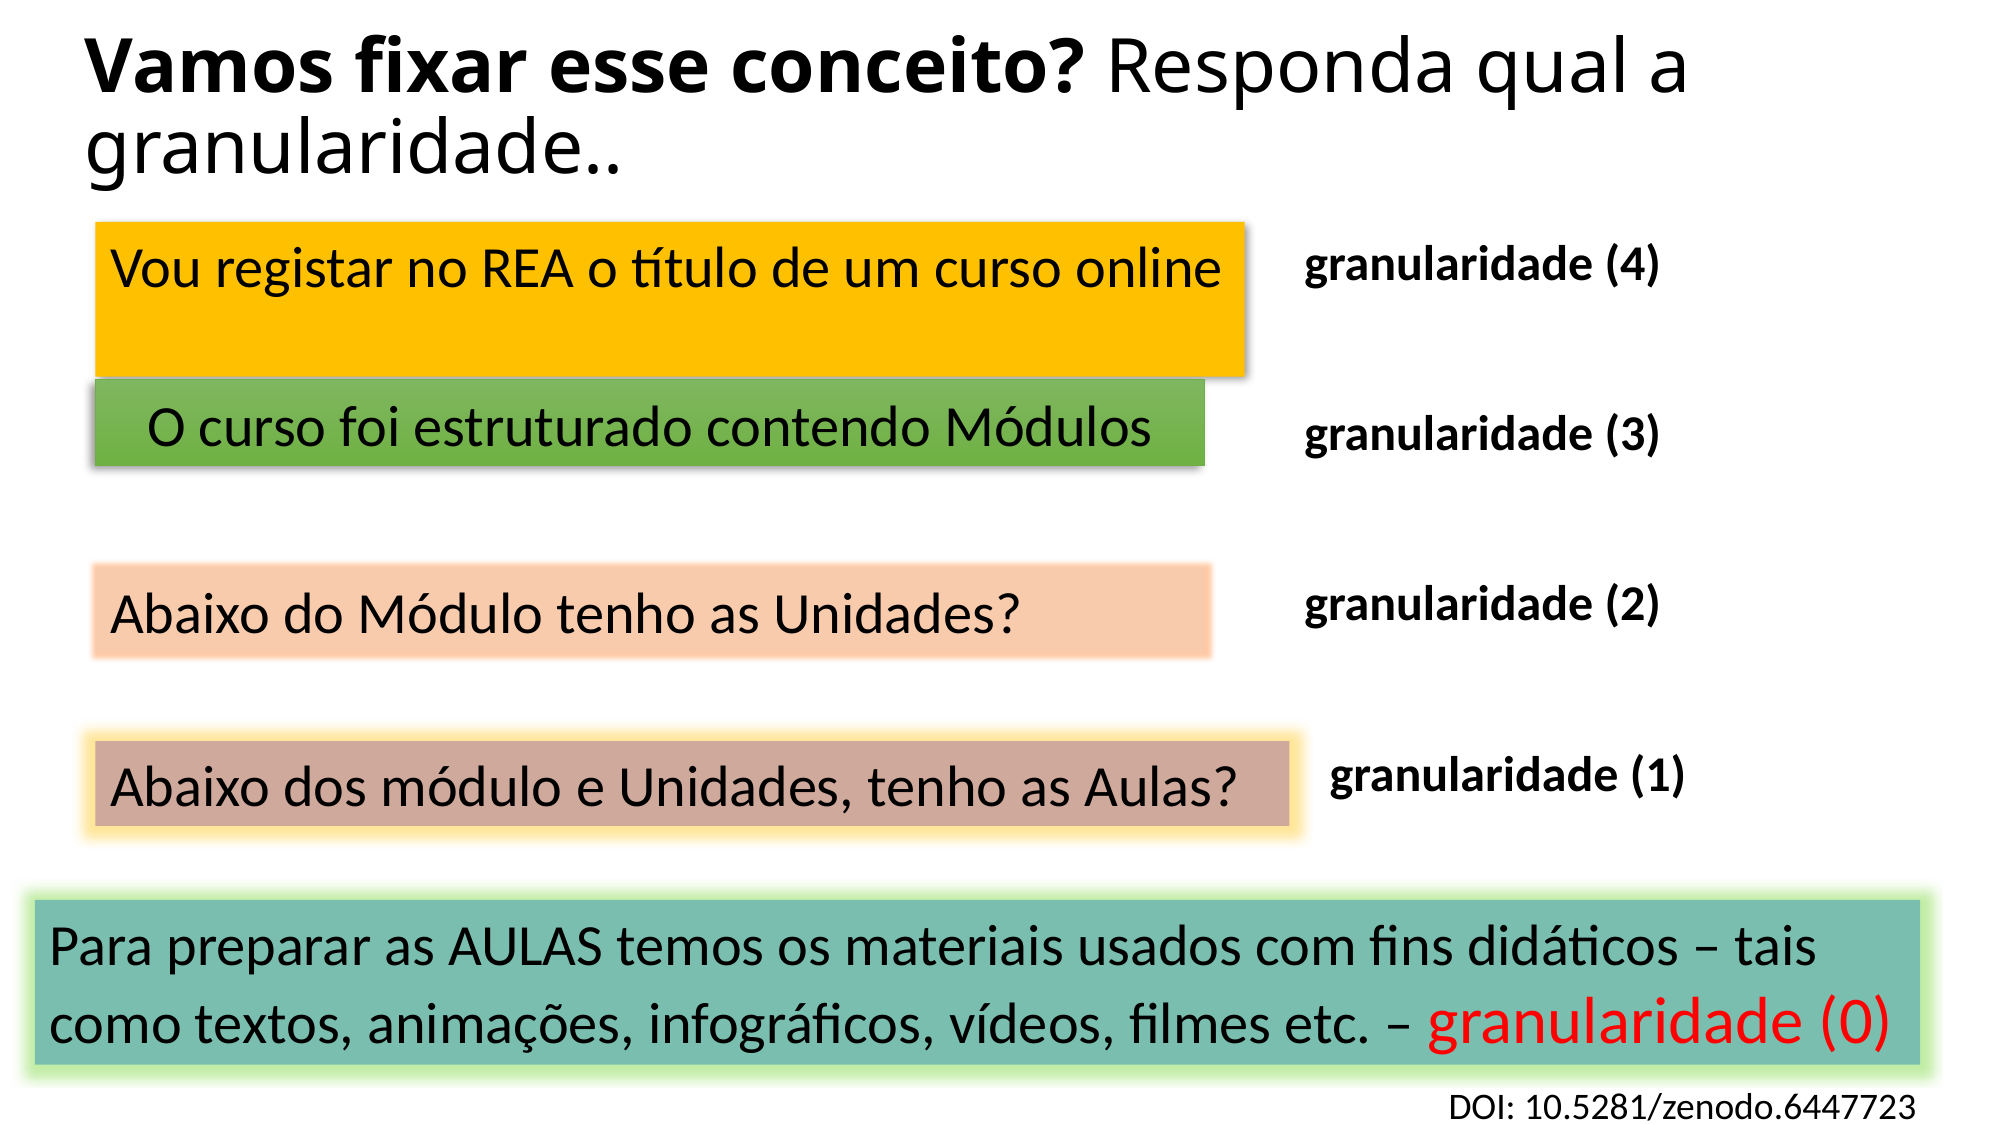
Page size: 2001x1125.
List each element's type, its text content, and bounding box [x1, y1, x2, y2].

text_box Vou registar no REA o título de um curso online [95, 221, 1245, 377]
title Vamos fixar esse conceito? Responda qual a granularidade.. [70, 0, 1942, 218]
text_box granularidade (1) [1314, 733, 2000, 809]
text_box granularidade (4) [1289, 222, 2000, 298]
text_box granularidade (2) [1289, 563, 2000, 639]
text_box Abaixo do Módulo tenho as Unidades? [95, 567, 1205, 653]
text_box Abaixo dos módulo e Unidades, tenho as Aulas? [95, 741, 1290, 826]
text_box granularidade (3) [1289, 392, 2000, 468]
text_box DOI: 10.5281/zenodo.6447723 [1433, 1074, 2000, 1125]
text_box Para preparar as AULAS temos os materiais usados com fins didáticos – tais como textos, animações, infográficos, vídeos, filmes etc. – granularidade (0) [34, 900, 1921, 1065]
text_box O curso foi estruturado contendo Módulos [95, 379, 1205, 466]
